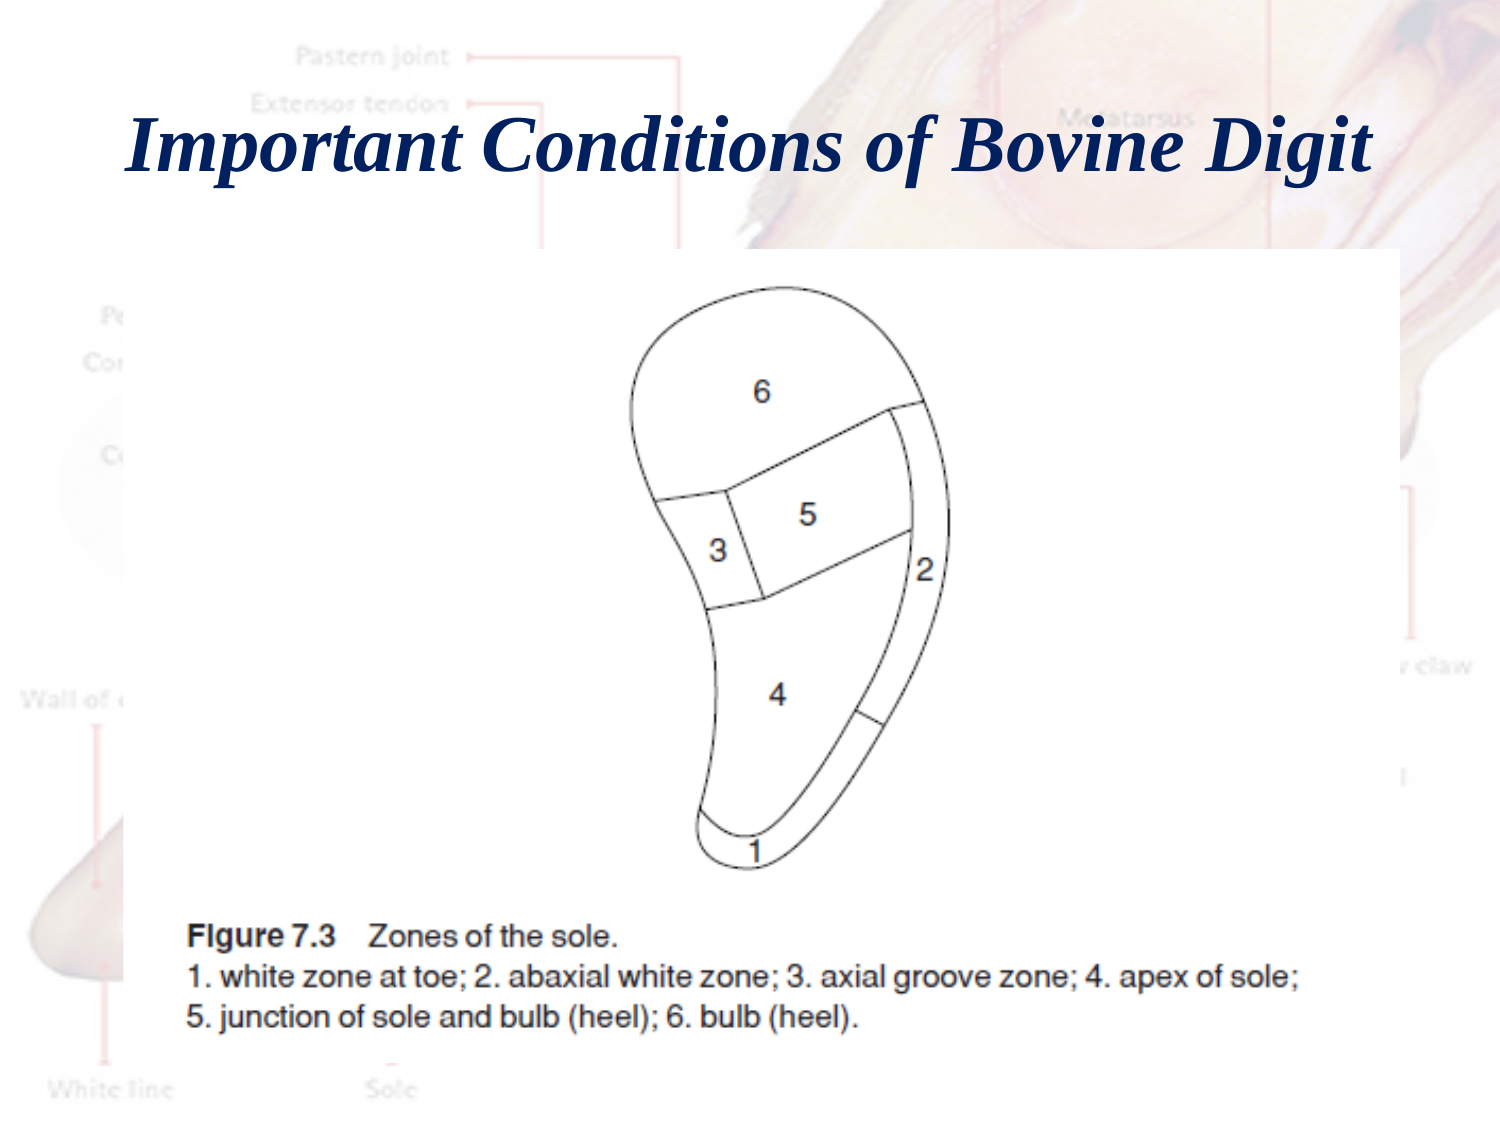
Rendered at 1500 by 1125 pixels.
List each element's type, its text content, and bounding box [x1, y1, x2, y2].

title Important Conditions of Bovine Digit [75, 45, 1425, 233]
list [123, 249, 1401, 1063]
